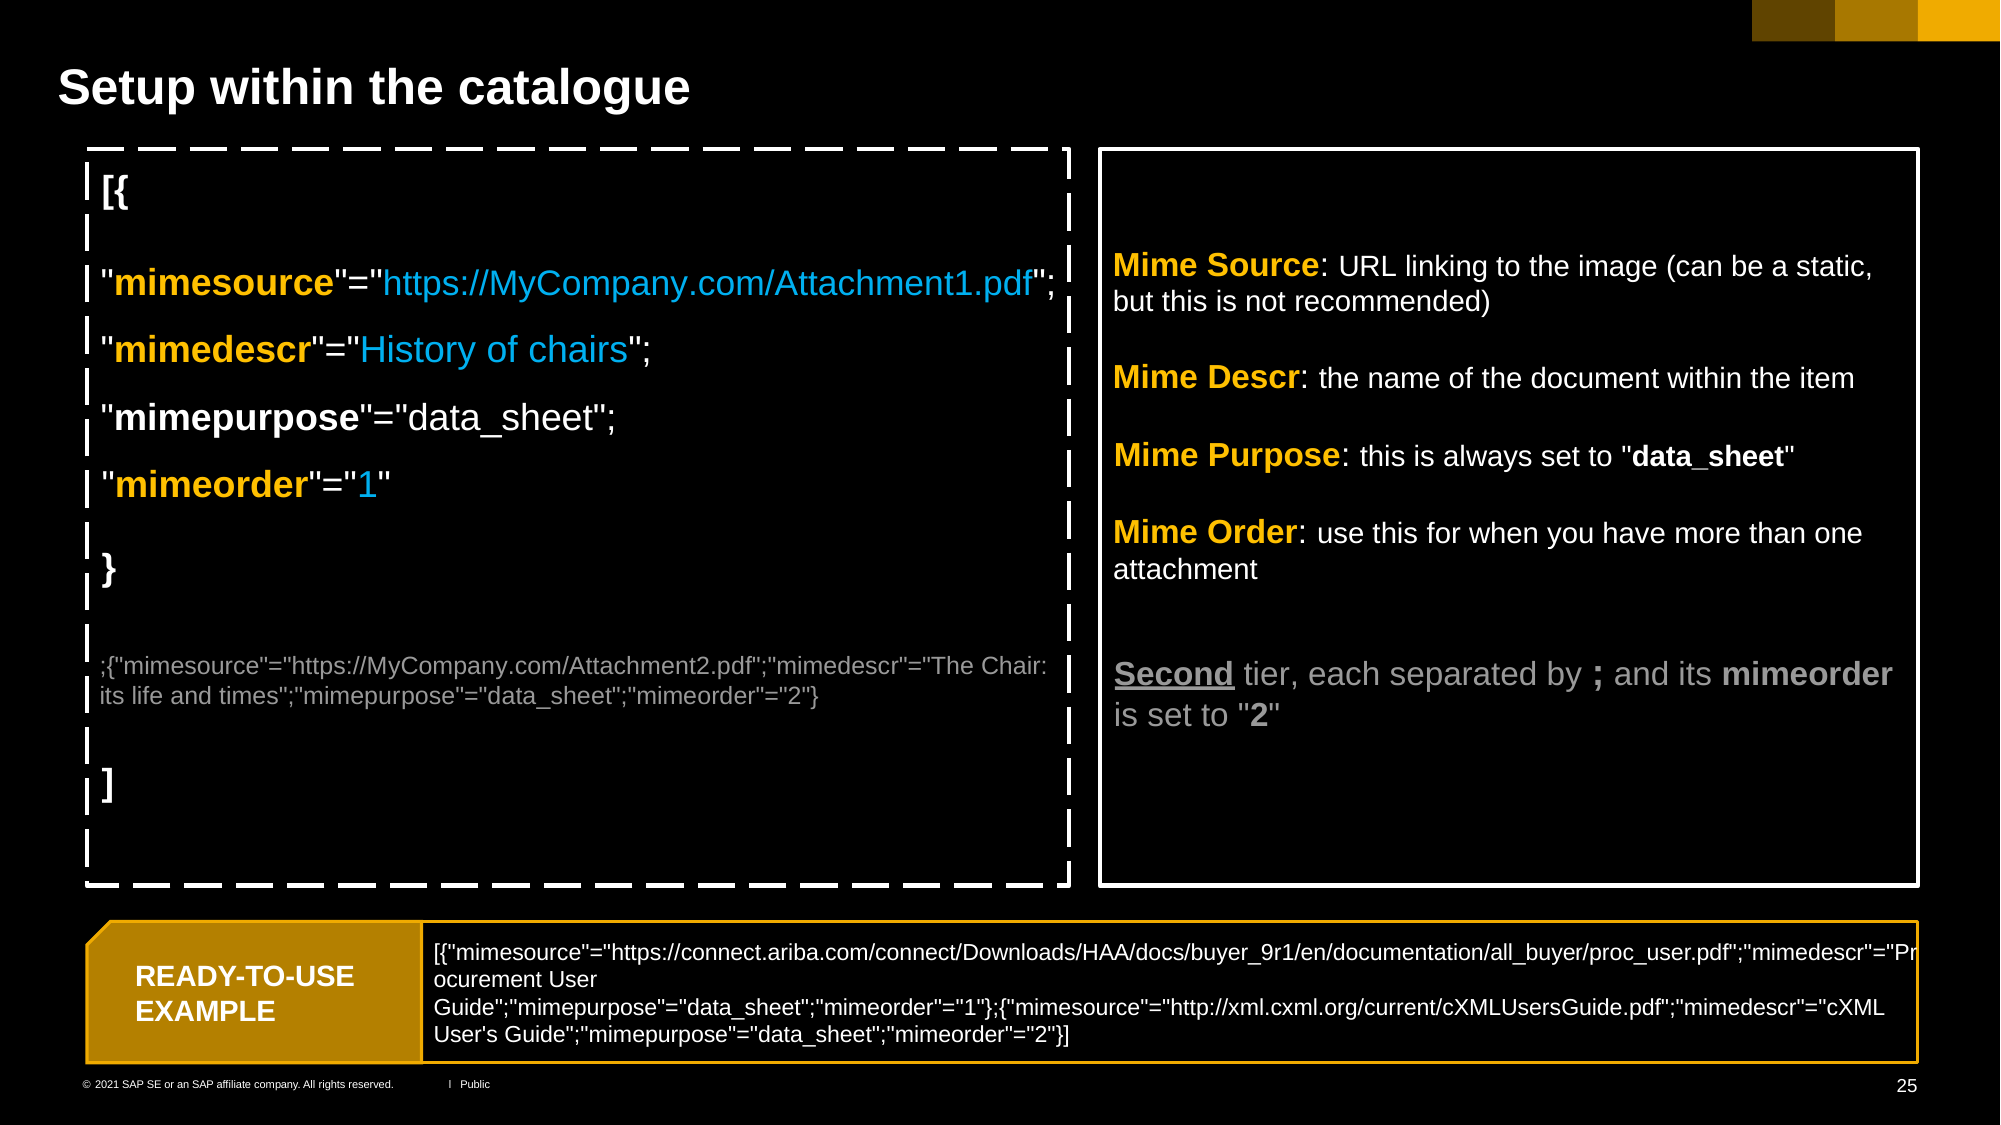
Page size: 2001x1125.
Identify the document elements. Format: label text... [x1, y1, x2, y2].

text_box [86, 920, 423, 1064]
text_box [86, 148, 1070, 887]
text_box "mimesource"="https://MyCompany.com/Attachment1.pdf"; "mimedescr"="History of chairs"; "mimepurpose"="data_sheet"; [100, 257, 1057, 438]
text_box [1099, 148, 1919, 887]
text_box "mimeorder"="1" [101, 460, 392, 506]
text_box ] [101, 757, 115, 803]
text_box [{"mimesource"="https://connect.ariba.com/connect/Downloads/HAA/docs/buyer_9r1/en/documentation/all_buyer/proc_user.pdf";"mimedescr"="Pr ocurement User Guide";"mimepurpose"="data_sheet";"mimeorder"="1"};{"mimesource"="http://xml.cxml.org/current/cXMLUsersGuide.pdf";"mimedescr"="cXML User's Guide";"mimepurpose"="data_sheet";"mimeorder"="2"}] [433, 937, 1918, 1048]
text_box Mime Purpose:this is always set to "data_sheet" [1113, 432, 1795, 473]
text_box MimeDescr:the name of the document within the item [1112, 355, 1855, 396]
text_box [1919, 0, 2000, 42]
text_box ;{"mimesource"="https://MyCompany.com/Attachment2.pdf";"mimedescr"="The Chair: its life and times";"mimepurpose"="data_sheet";"mimeorder"="2"} [99, 649, 1048, 710]
text_box ©2021 SAP SE or an SAP affiliate company. All rights reserved. ǀ Public 25 [82, 1073, 1918, 1096]
text_box [1836, 0, 1919, 42]
text_box } [101, 542, 117, 588]
text_box Secondtier, each separated by;and itsmimeorder is set to "2" [1113, 647, 1894, 733]
text_box [421, 921, 1918, 1064]
text_box READY-TO-USE EXAMPLE [135, 957, 356, 1028]
text_box [{ [101, 165, 129, 211]
text_box [0, 0, 2000, 1125]
text_box [1751, 0, 1836, 42]
text_box Mime Source:URL linking to the image (can be a static, but this is not recommended) [1112, 242, 1874, 318]
text_box Mime Order:use this for when you have more than one attachment [1113, 510, 1864, 585]
text_box Setup within the catalogue [57, 54, 692, 115]
